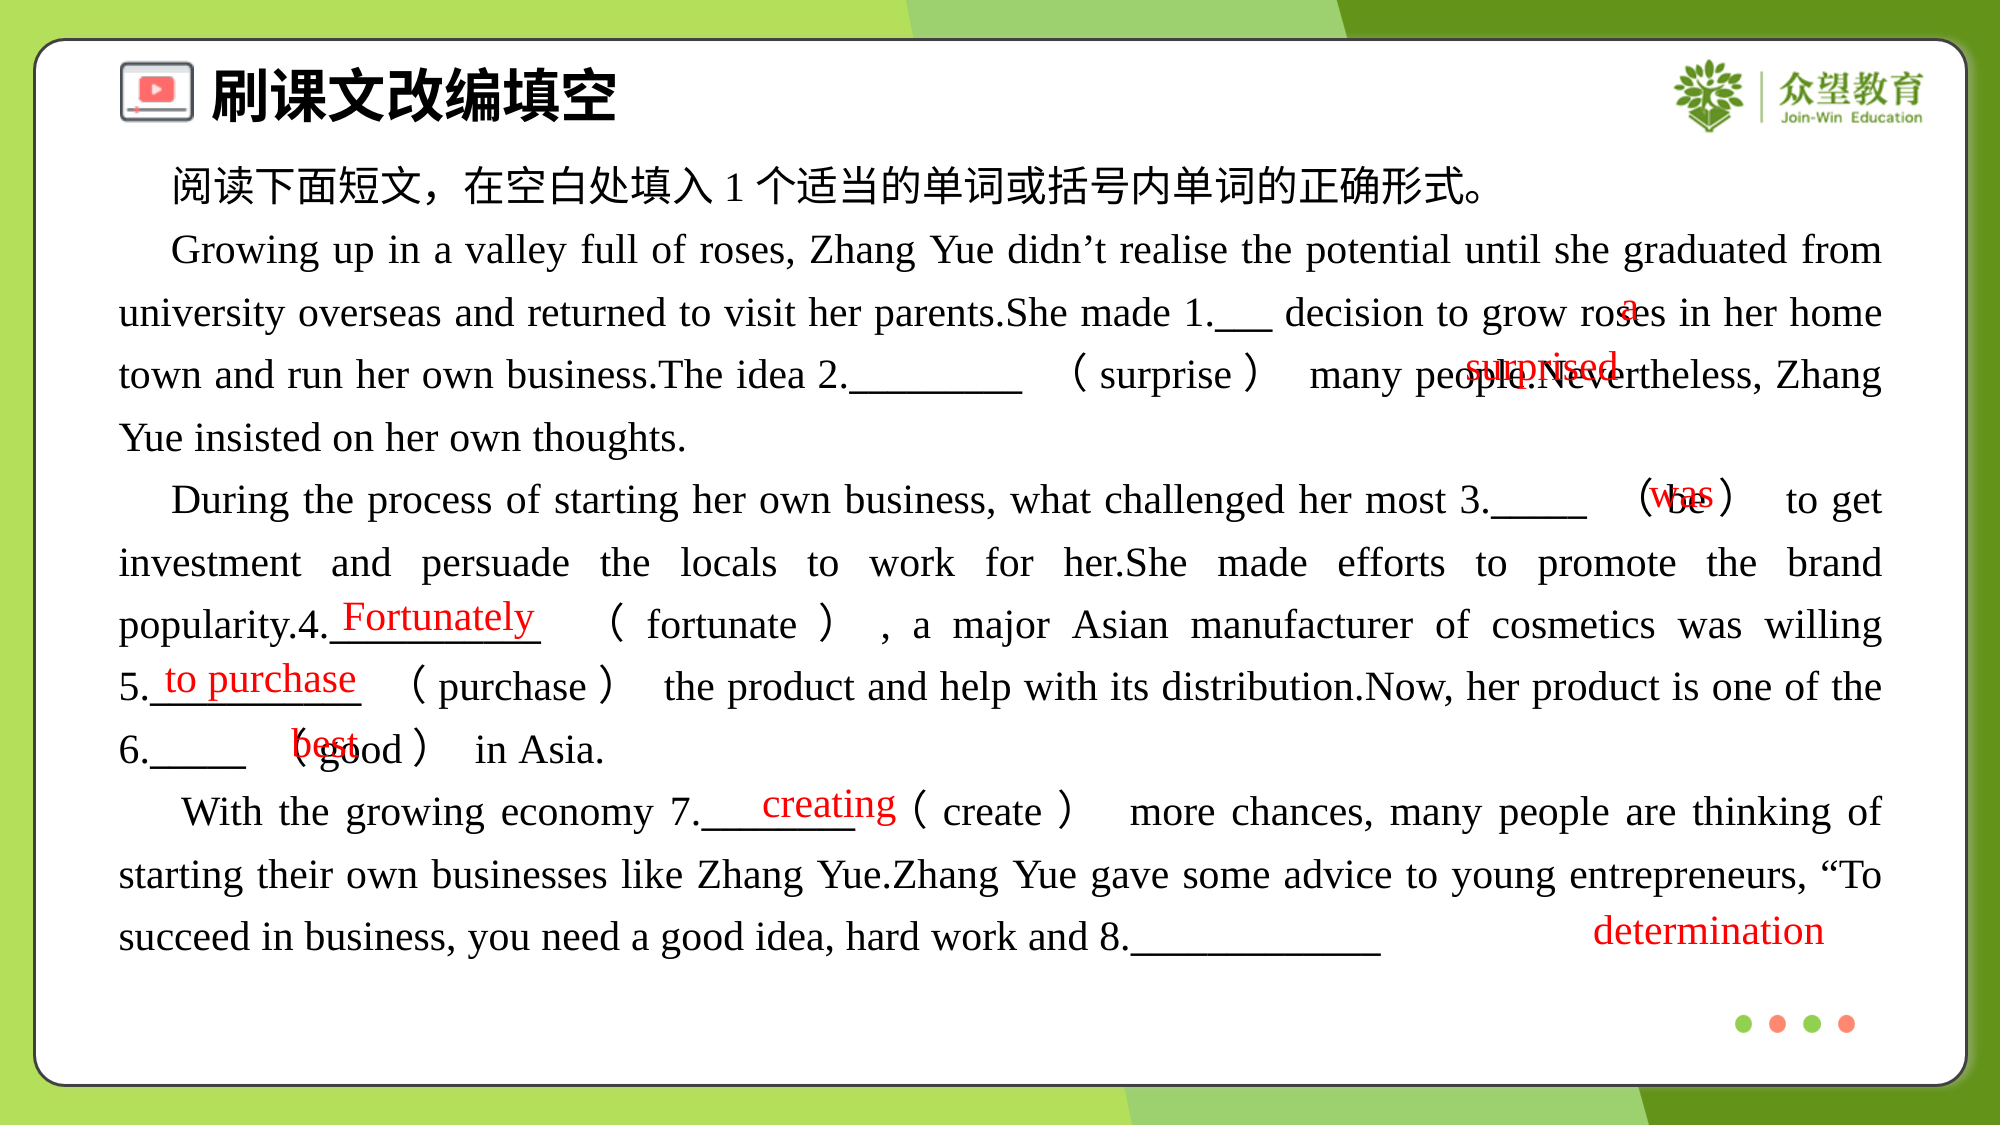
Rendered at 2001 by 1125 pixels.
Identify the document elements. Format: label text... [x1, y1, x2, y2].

text_box determination [1588, 890, 1830, 949]
text_box to purchase [155, 638, 366, 696]
picture [0, 0, 2000, 1125]
text_box was [1644, 453, 1719, 511]
text_box creating [757, 763, 901, 822]
text_box 阅读下面短文，在空白处填入1个适当的单词或括号内单词的正确形式。 Growing up in a valley full of roses, Zhang Yue didn’t realise the potential until she graduated from university overseas and returned to visit her parents.She made 1.___ decision to grow roses in her home town and run her own business.The idea 2._________ （surprise） many people.Nevertheless, Zhang Yue insisted on her own thoughts. During the process of starting her own business, what challenged her most 3._____ （be） to get investment and persuade the locals to work for her.She made efforts to promote the brand popularity.4.___________ （fortunate）, a major Asian manufacturer of cosmetics was willing 5.___________ （purchase） the product and help with its distribution.Now, her product is one of the 6._____ （good） in Asia. With the growing economy 7.________ （create） more chances, many people are thinking of starting their own businesses like Zhang Yue.Zhang Yue gave some advice to young entrepreneurs, “To succeed in business, you need a good idea, hard work and 8._____________ [118, 146, 1883, 954]
text_box best [286, 703, 363, 761]
text_box Fortunately [338, 576, 540, 634]
text_box surprised [1461, 326, 1623, 384]
text_box a [1615, 265, 1644, 324]
